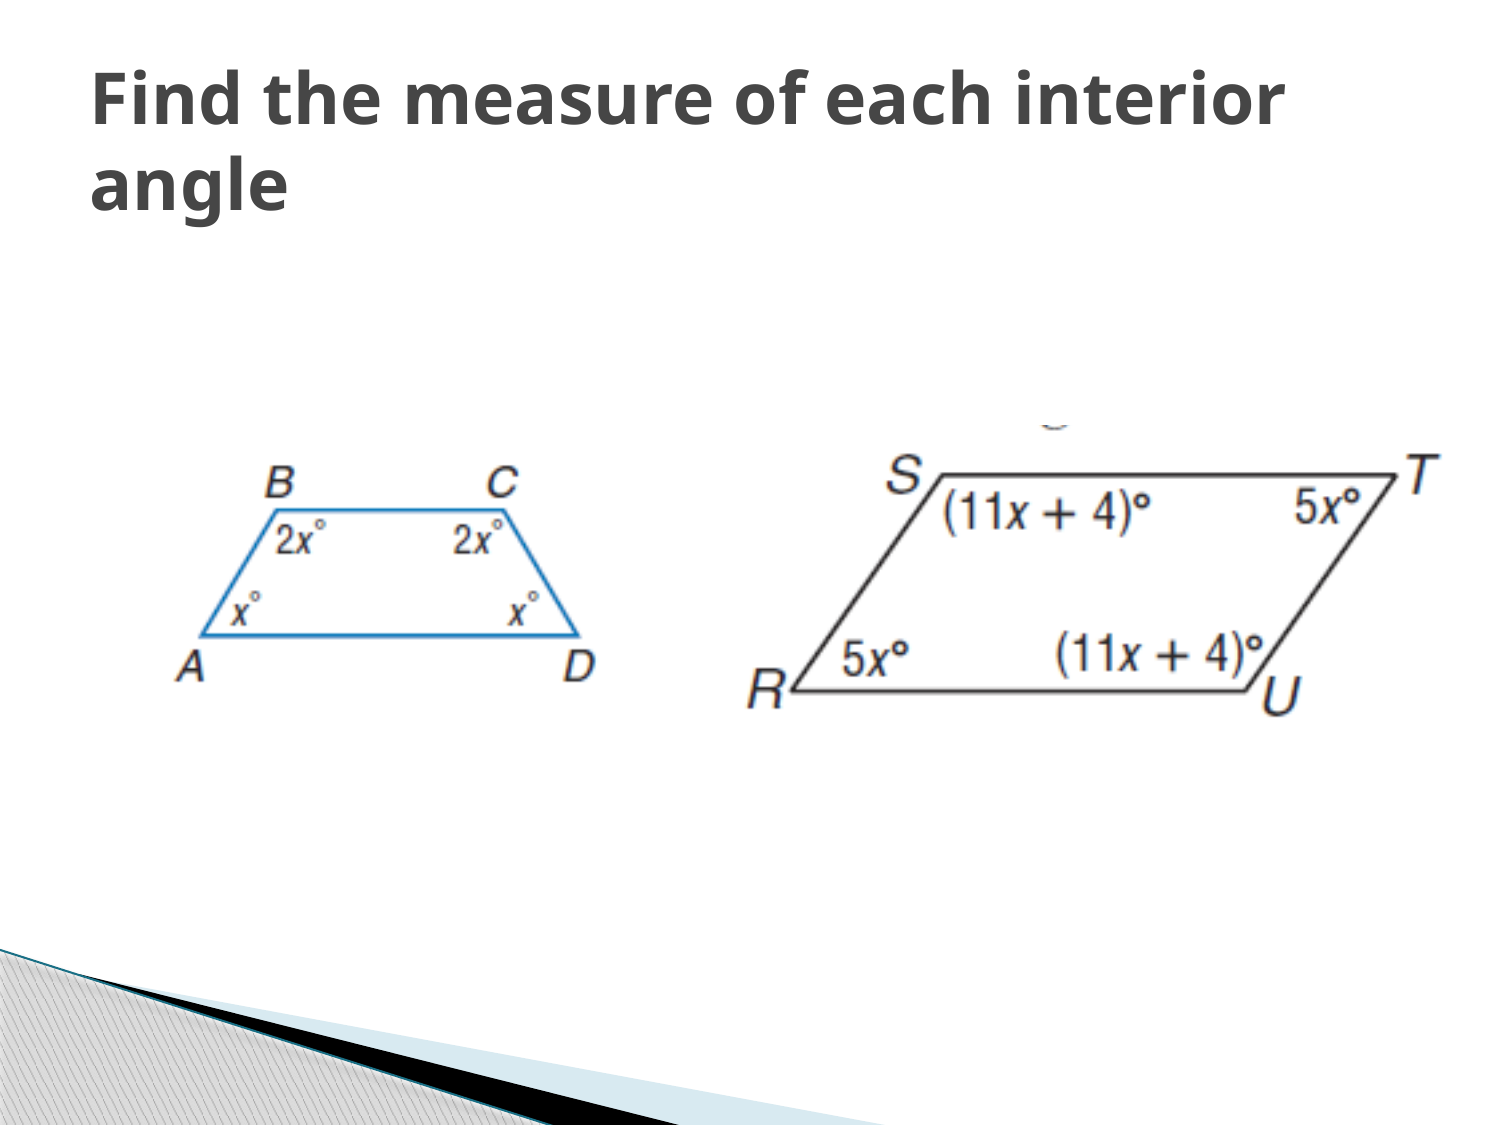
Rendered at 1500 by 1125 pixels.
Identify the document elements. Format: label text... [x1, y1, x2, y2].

title Find the measure of each interior angle [75, 45, 1425, 233]
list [137, 412, 676, 727]
picture [737, 424, 1467, 726]
